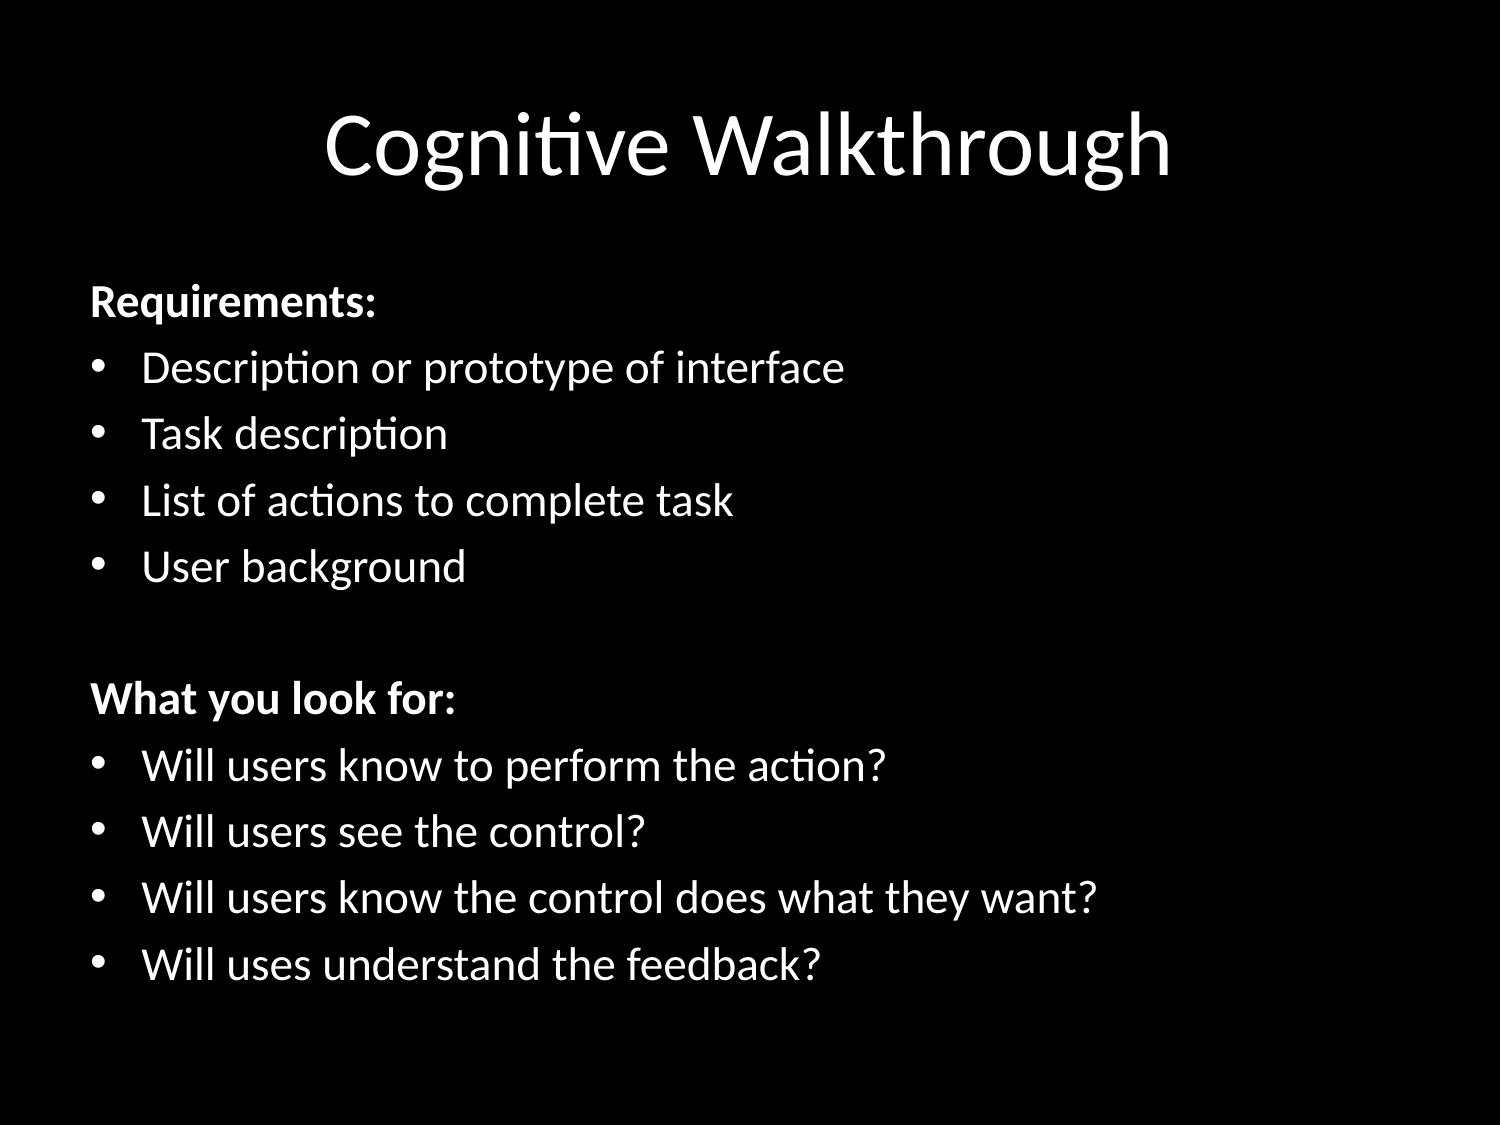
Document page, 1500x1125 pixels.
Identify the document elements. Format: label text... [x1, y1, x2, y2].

list Requirements: Description or prototype of interface Task description List of actions to complete task User background What you look for: Will users know to perform the action? Will users see the control? Will users know the control does what they want? Will uses understand the feedback? [75, 262, 1425, 1005]
title Cognitive Walkthrough [75, 45, 1425, 233]
